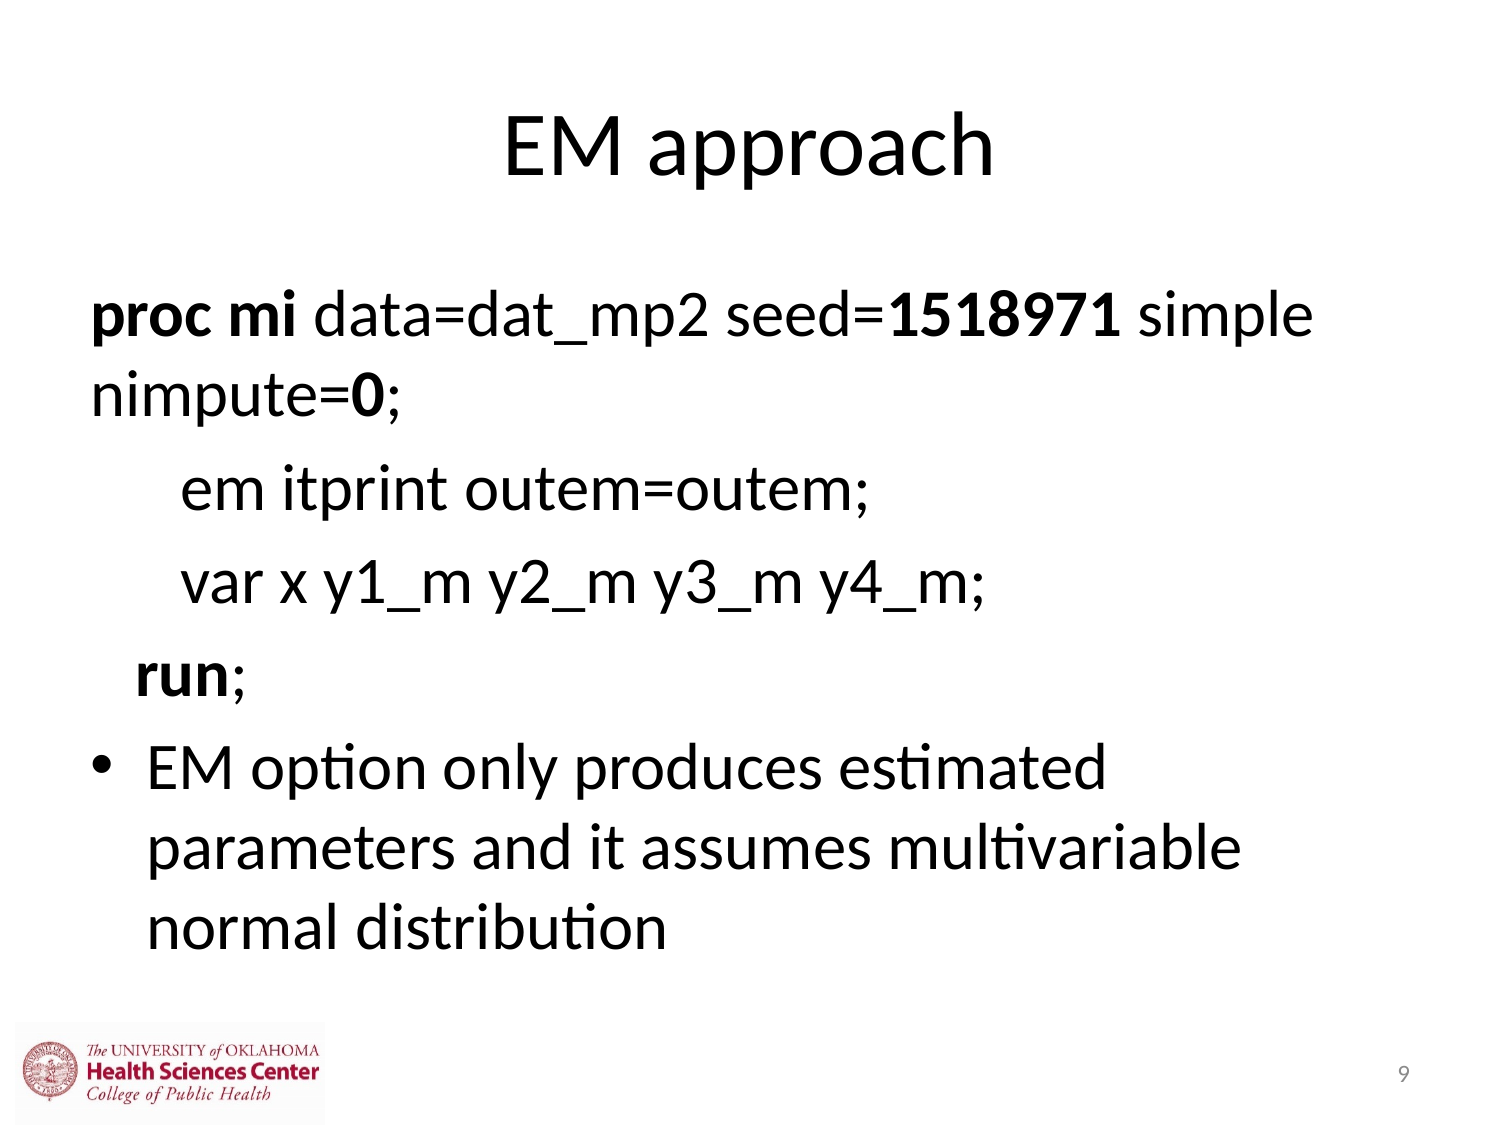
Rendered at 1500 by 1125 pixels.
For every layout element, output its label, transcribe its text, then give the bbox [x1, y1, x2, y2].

title EM approach [75, 45, 1425, 233]
picture [15, 1022, 325, 1125]
slide_number 9 [1074, 1042, 1425, 1103]
list proc mi data=dat_mp2 seed=1518971 simple nimpute=0; em itprint outem=outem; var x y1_m y2_m y3_m y4_m; run; EM option only produces estimated parameters and it assumes multivariable normal distribution [75, 262, 1425, 1005]
